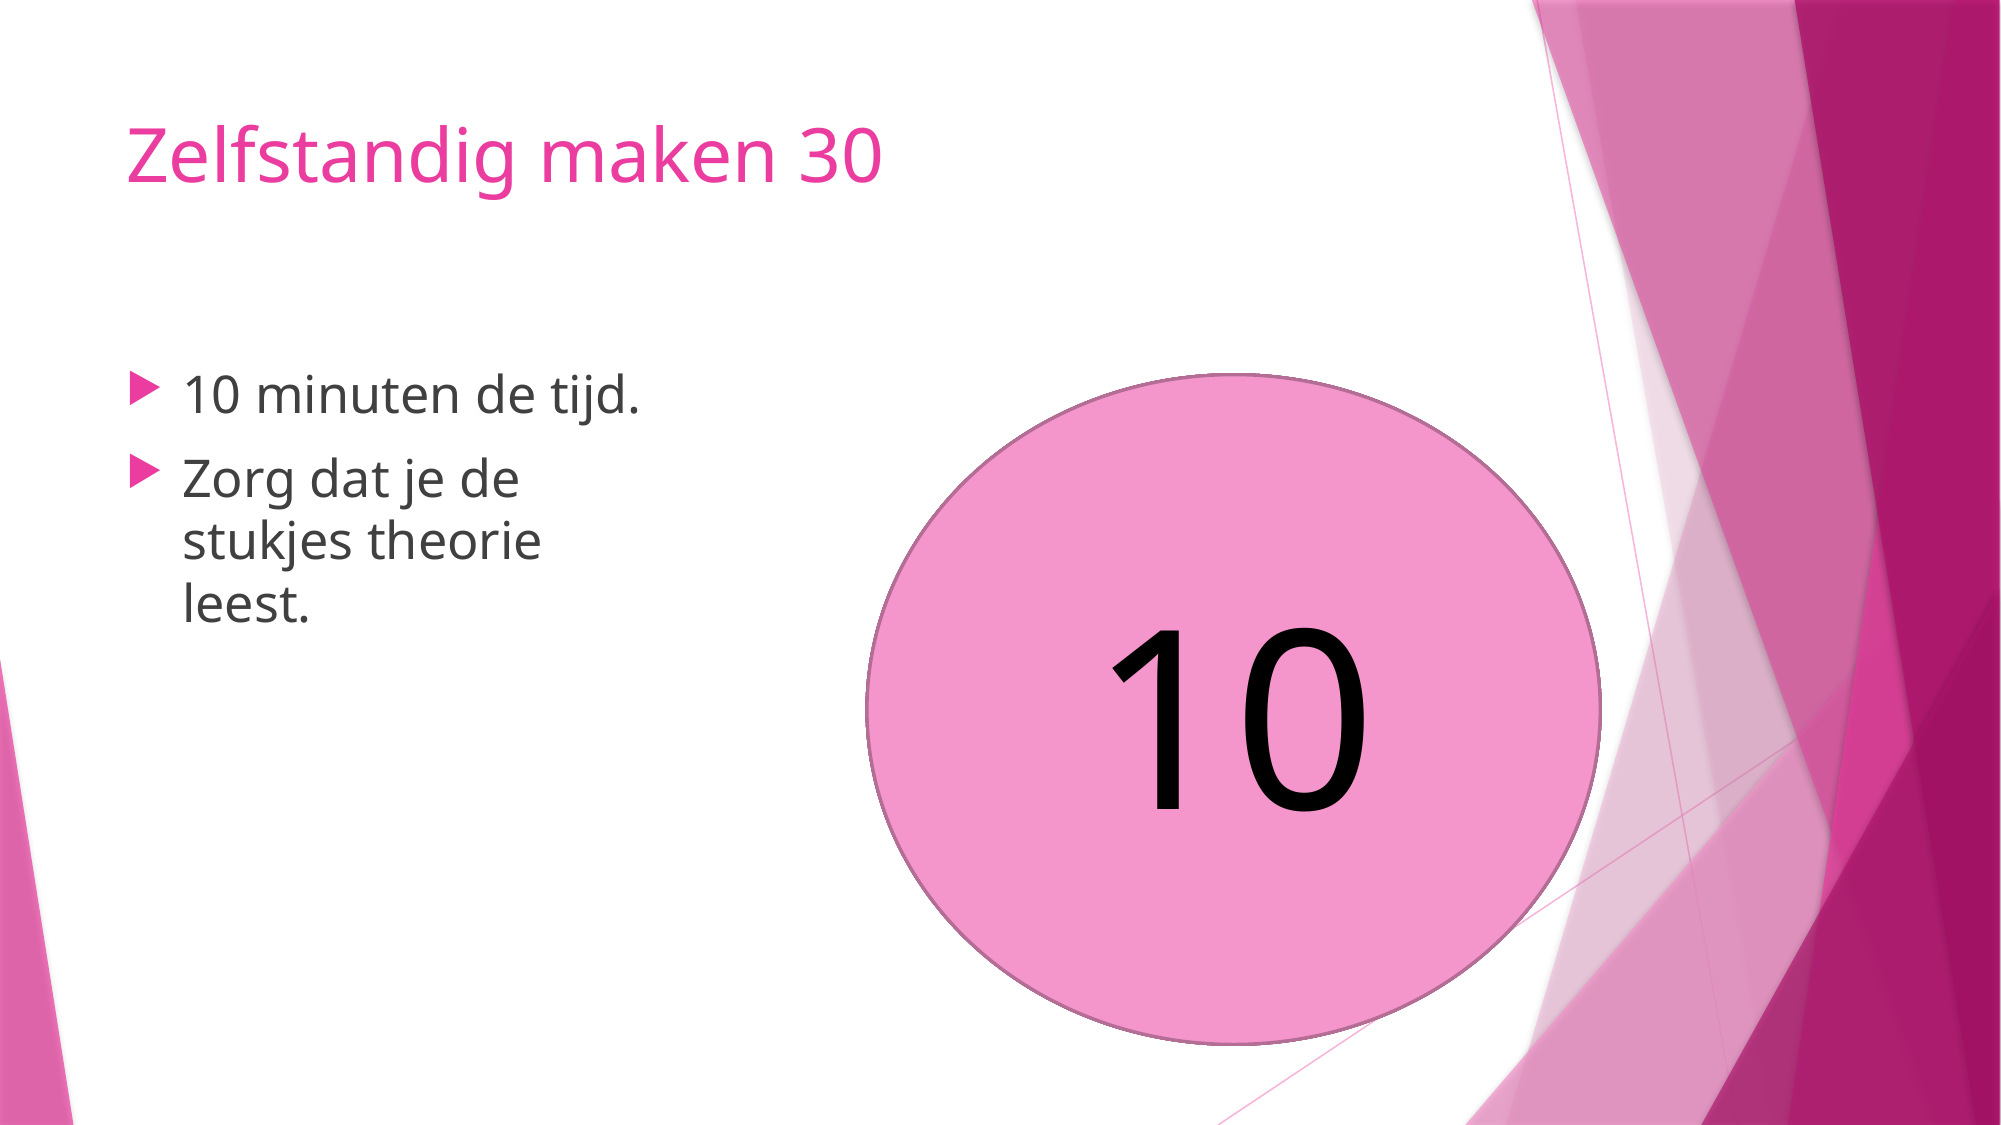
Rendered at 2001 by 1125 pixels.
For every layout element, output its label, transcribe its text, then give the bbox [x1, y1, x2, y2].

title Zelfstandig maken 30 [111, 99, 1522, 317]
text_box 10 [865, 373, 1602, 1046]
list 10 minuten de tijd. Zorg dat je de stukjes theorie leest. [111, 354, 689, 960]
